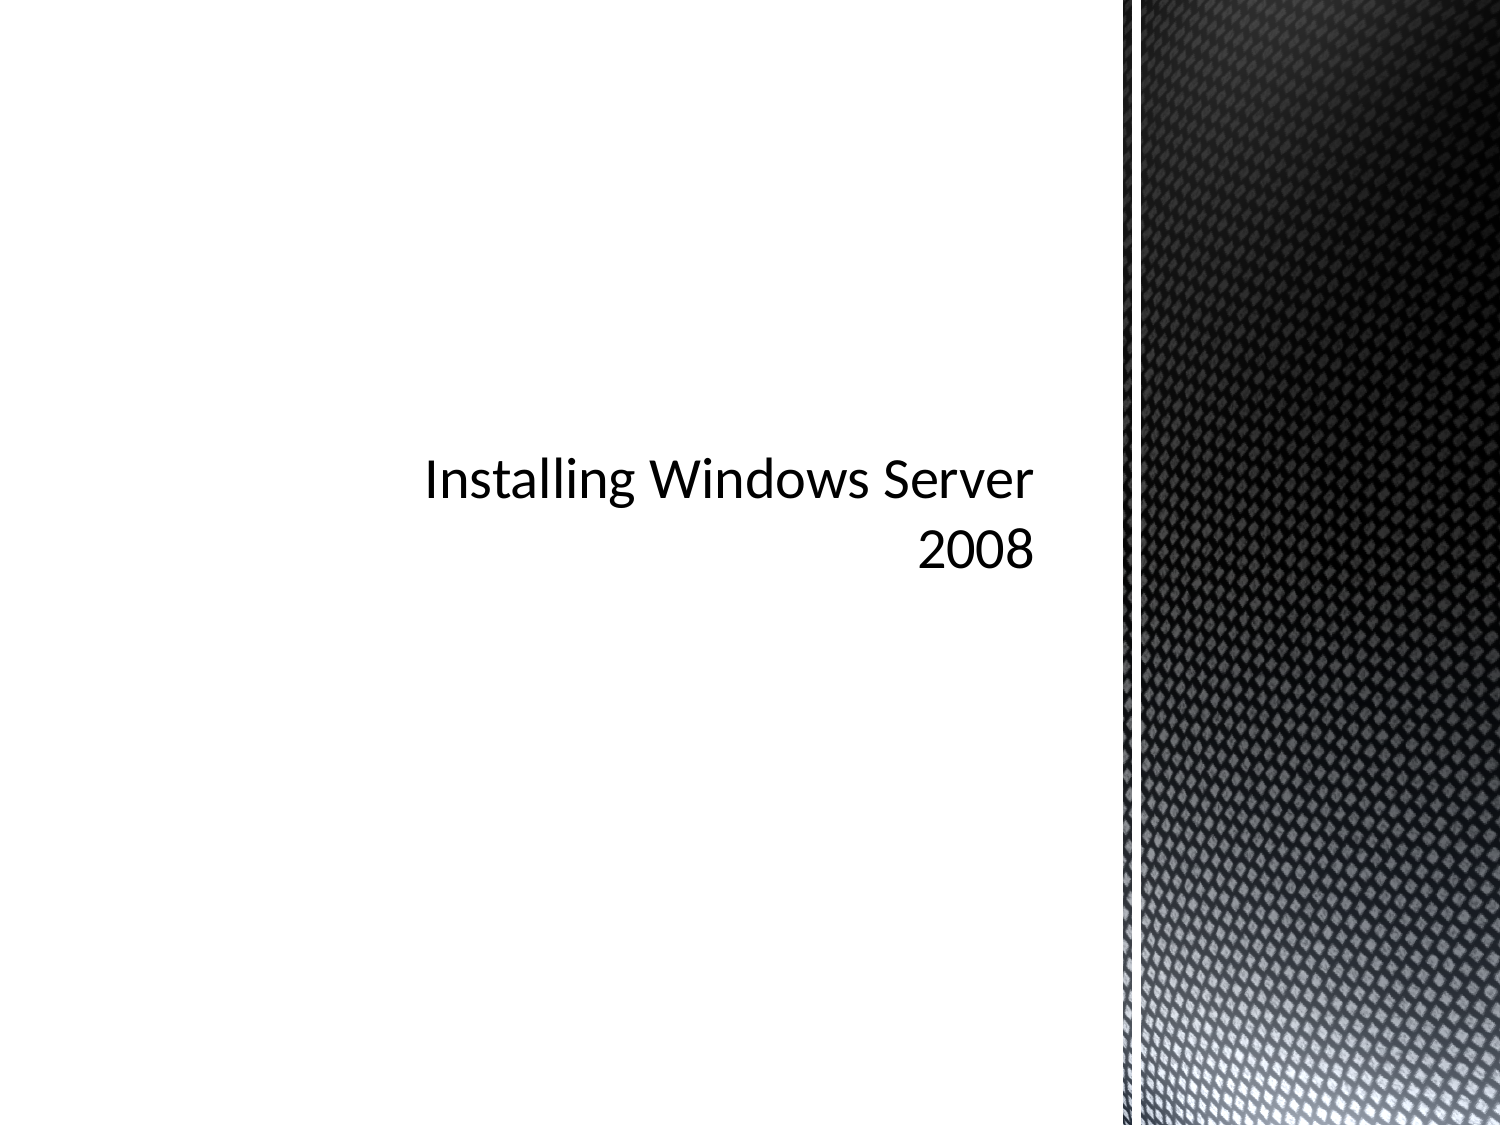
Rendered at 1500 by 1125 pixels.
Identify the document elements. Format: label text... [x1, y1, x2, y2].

title Installing Windows Server 2008 [399, 237, 1050, 588]
picture [1123, 0, 1500, 1125]
